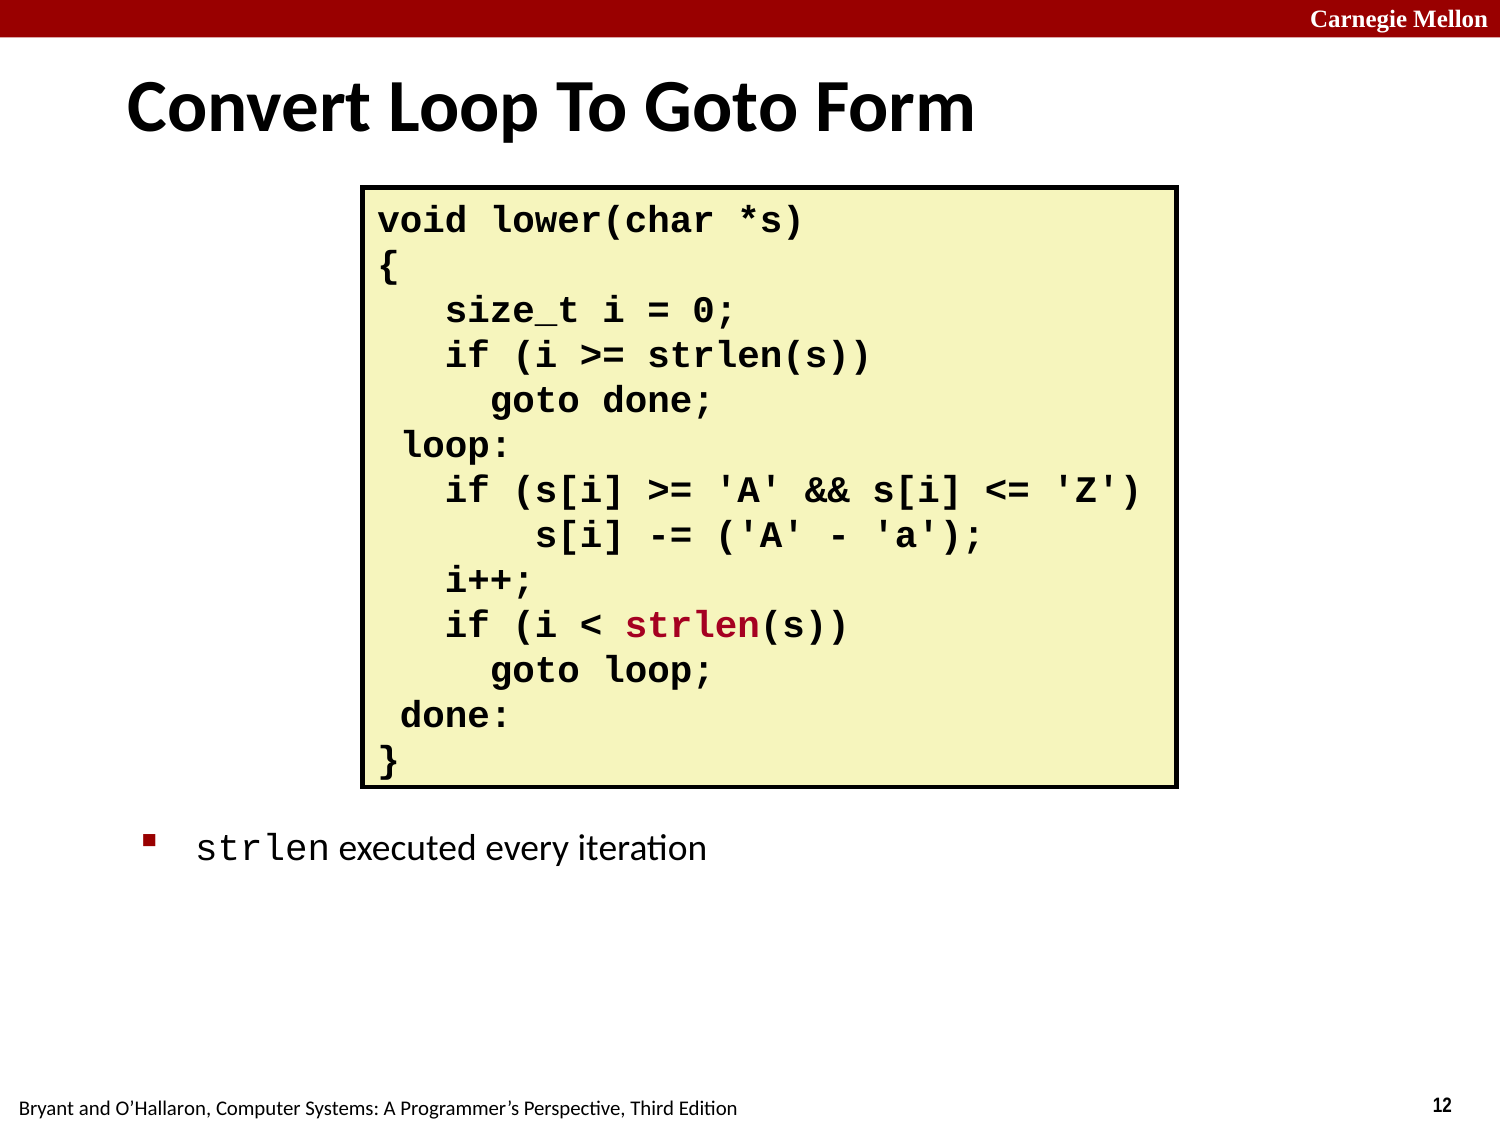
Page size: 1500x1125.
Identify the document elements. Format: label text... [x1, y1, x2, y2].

list strlen executed every iteration [49, 820, 1409, 970]
title Convert Loop To Goto Form [112, 54, 1267, 150]
text_box void lower(char *s) { size_t i = 0; if (i >= strlen(s)) goto done; loop: if (s[i] >= 'A' && s[i] <= 'Z') s[i] -= ('A' - 'a'); i++; if (i < strlen(s)) goto loop; done: } [362, 187, 1177, 788]
